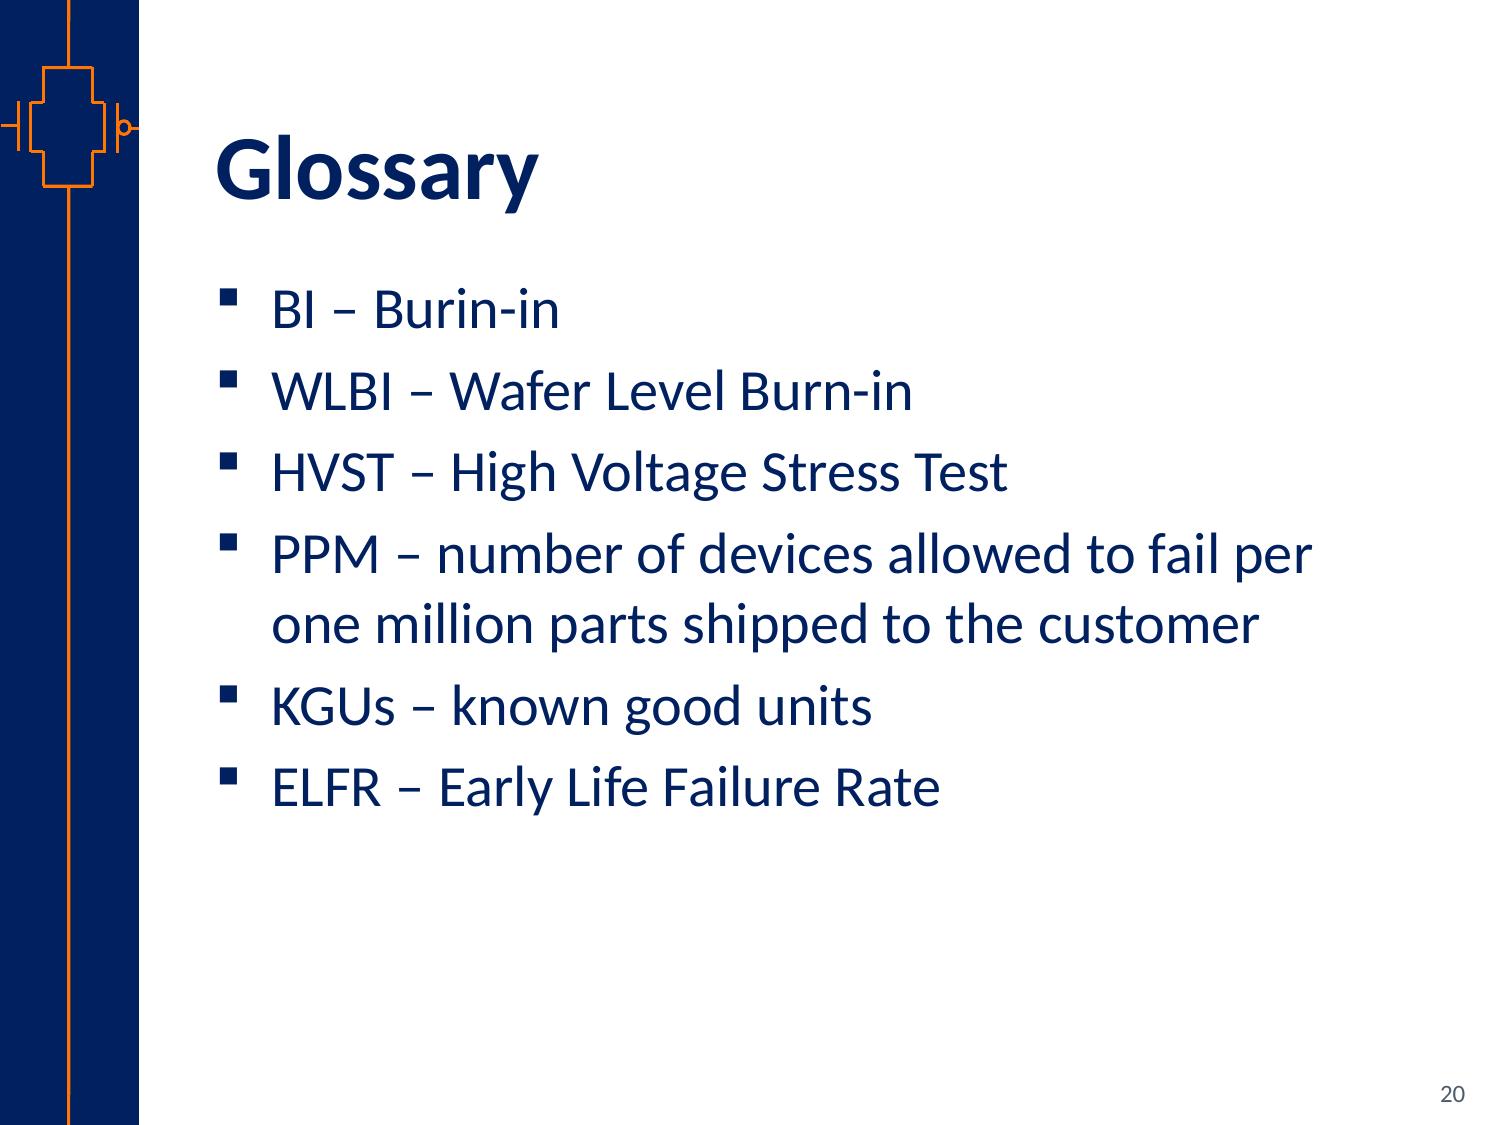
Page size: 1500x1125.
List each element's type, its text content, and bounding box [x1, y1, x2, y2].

title Glossary [200, 37, 1388, 225]
slide_number 20 [1425, 1062, 1488, 1123]
list BI – Burin-in WLBI – Wafer Level Burn-in HVST – High Voltage Stress Test PPM – number of devices allowed to fail per one million parts shipped to the customer KGUs – known good units ELFR – Early Life Failure Rate [200, 262, 1425, 988]
